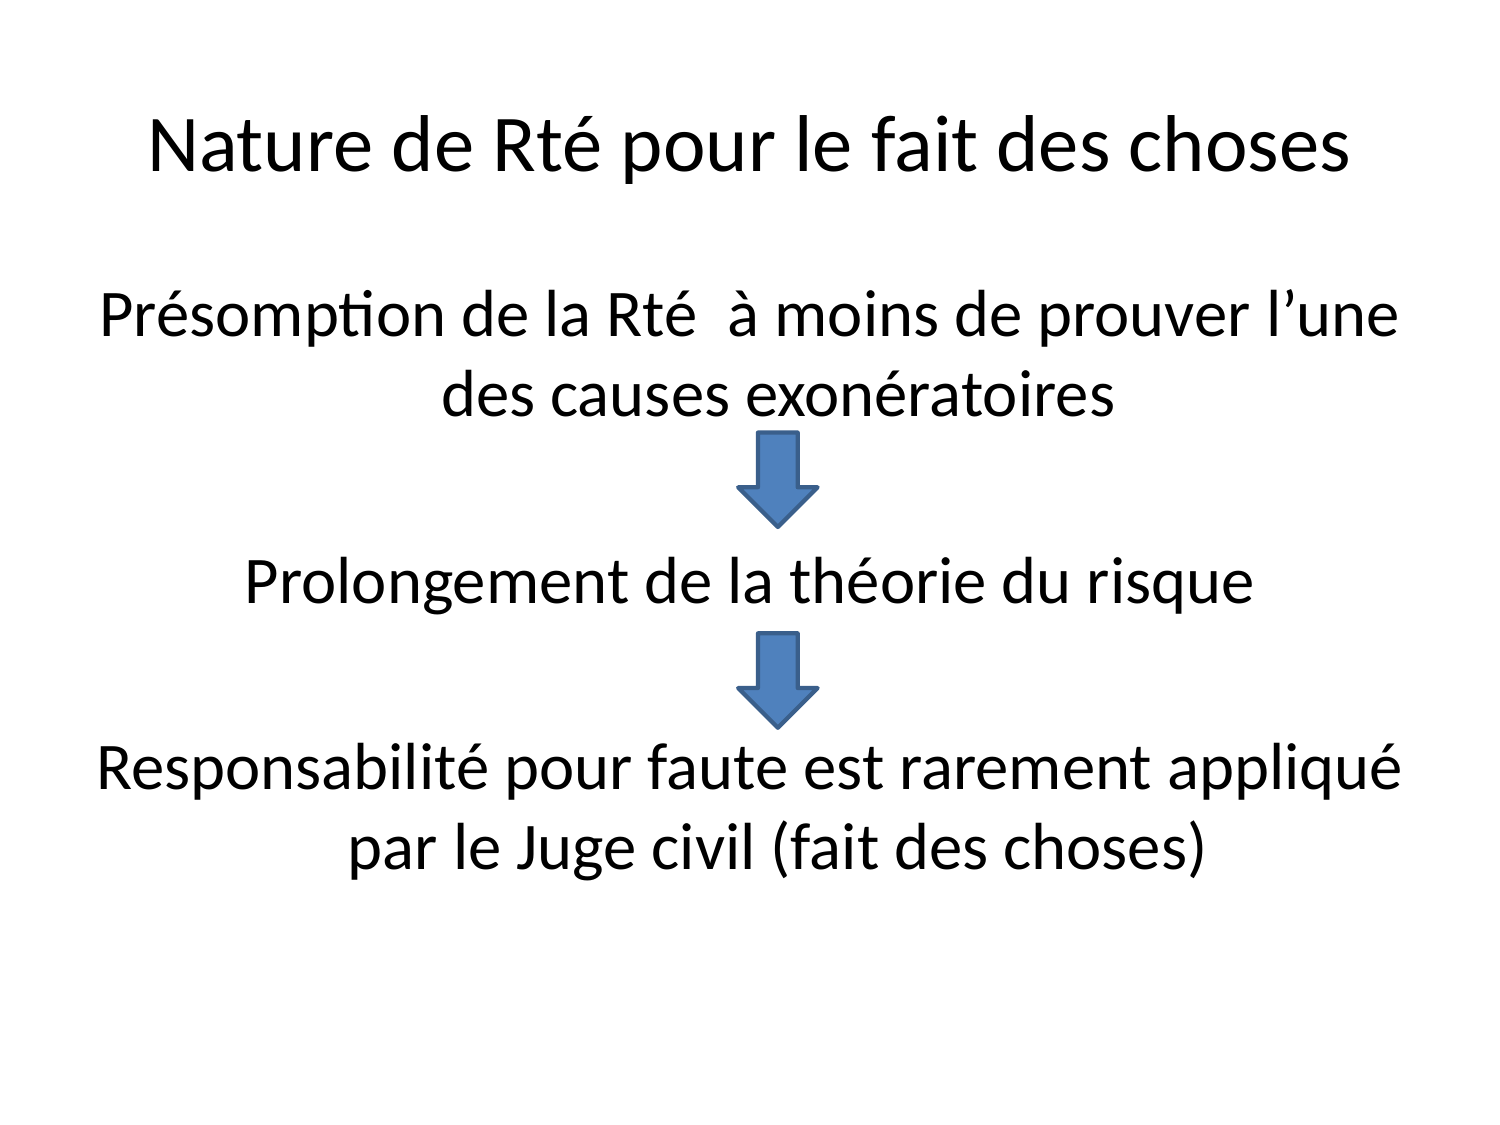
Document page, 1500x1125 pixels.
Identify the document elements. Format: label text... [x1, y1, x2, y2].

title Nature de Rté pour le fait des choses [75, 45, 1425, 233]
list Présomption de la Rté à moins de prouver l’une des causes exonératoires Prolongement de la théorie du risque Responsabilité pour faute est rarement appliqué par le Juge civil (fait des choses) [75, 262, 1425, 1005]
text_box [736, 430, 820, 530]
text_box [736, 631, 820, 730]
